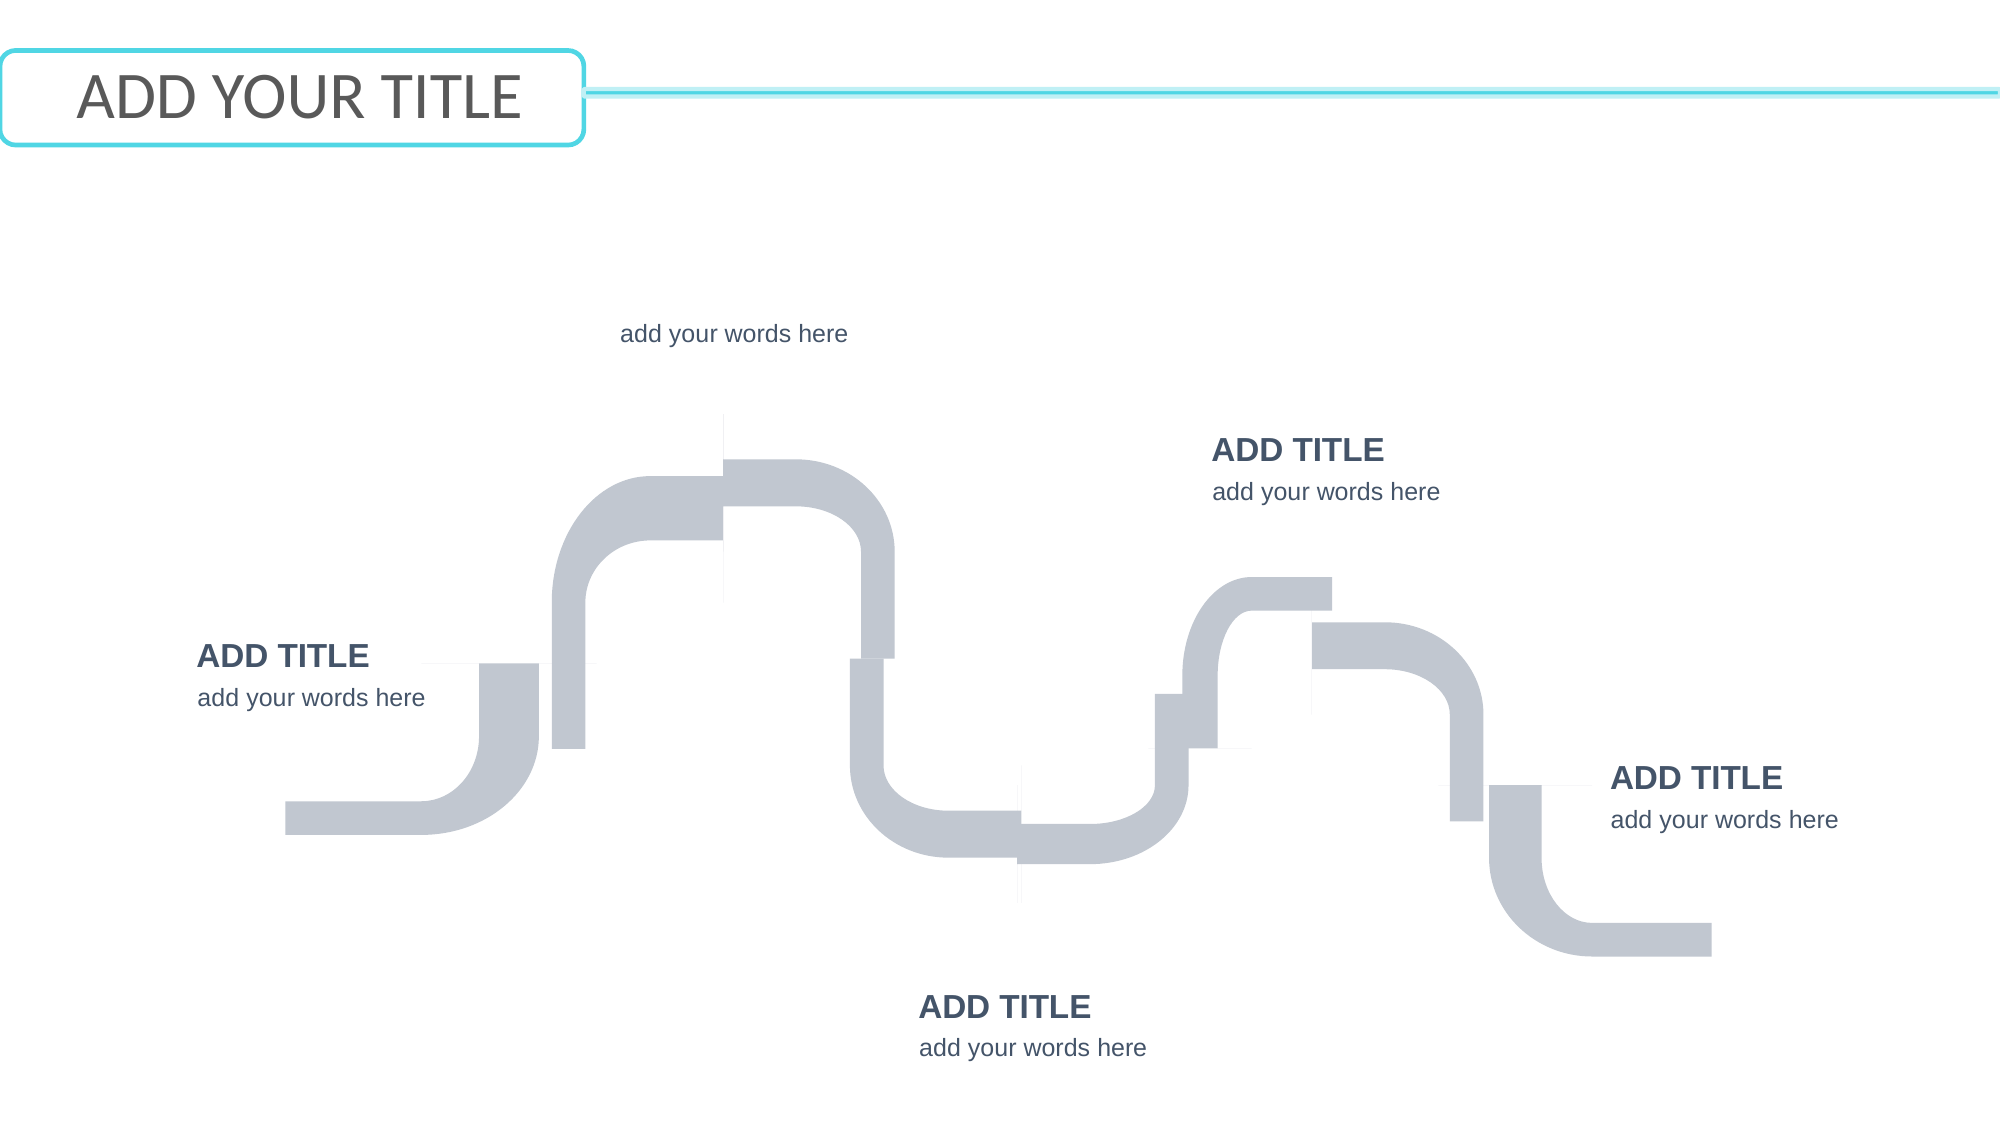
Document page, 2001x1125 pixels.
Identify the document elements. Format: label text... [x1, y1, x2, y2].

text_box ADD TITLE [1211, 428, 1532, 469]
text_box add your words here [1610, 803, 1870, 834]
text_box ADD TITLE [196, 634, 518, 675]
text_box add your words here [197, 680, 456, 711]
text_box [551, 664, 586, 749]
text_box [1148, 577, 1311, 749]
text_box [1018, 765, 1022, 823]
text_box [1449, 786, 1484, 822]
text_box [0, 50, 584, 146]
text_box [1438, 785, 1712, 957]
text_box ADD YOUR TITLE [61, 45, 538, 140]
text_box [1017, 749, 1189, 903]
text_box [1311, 577, 1484, 785]
text_box ADD TITLE [1610, 756, 1931, 797]
text_box ADD TITLE [918, 984, 1239, 1025]
text_box [849, 658, 1017, 858]
text_box [285, 663, 597, 835]
text_box [551, 476, 723, 663]
text_box add your words here [919, 1031, 1178, 1062]
text_box add your words here [605, 317, 864, 348]
text_box [1154, 693, 1182, 748]
text_box [723, 414, 895, 659]
text_box add your words here [1212, 474, 1472, 505]
text_box [1312, 577, 1333, 611]
text_box [583, 88, 2000, 97]
